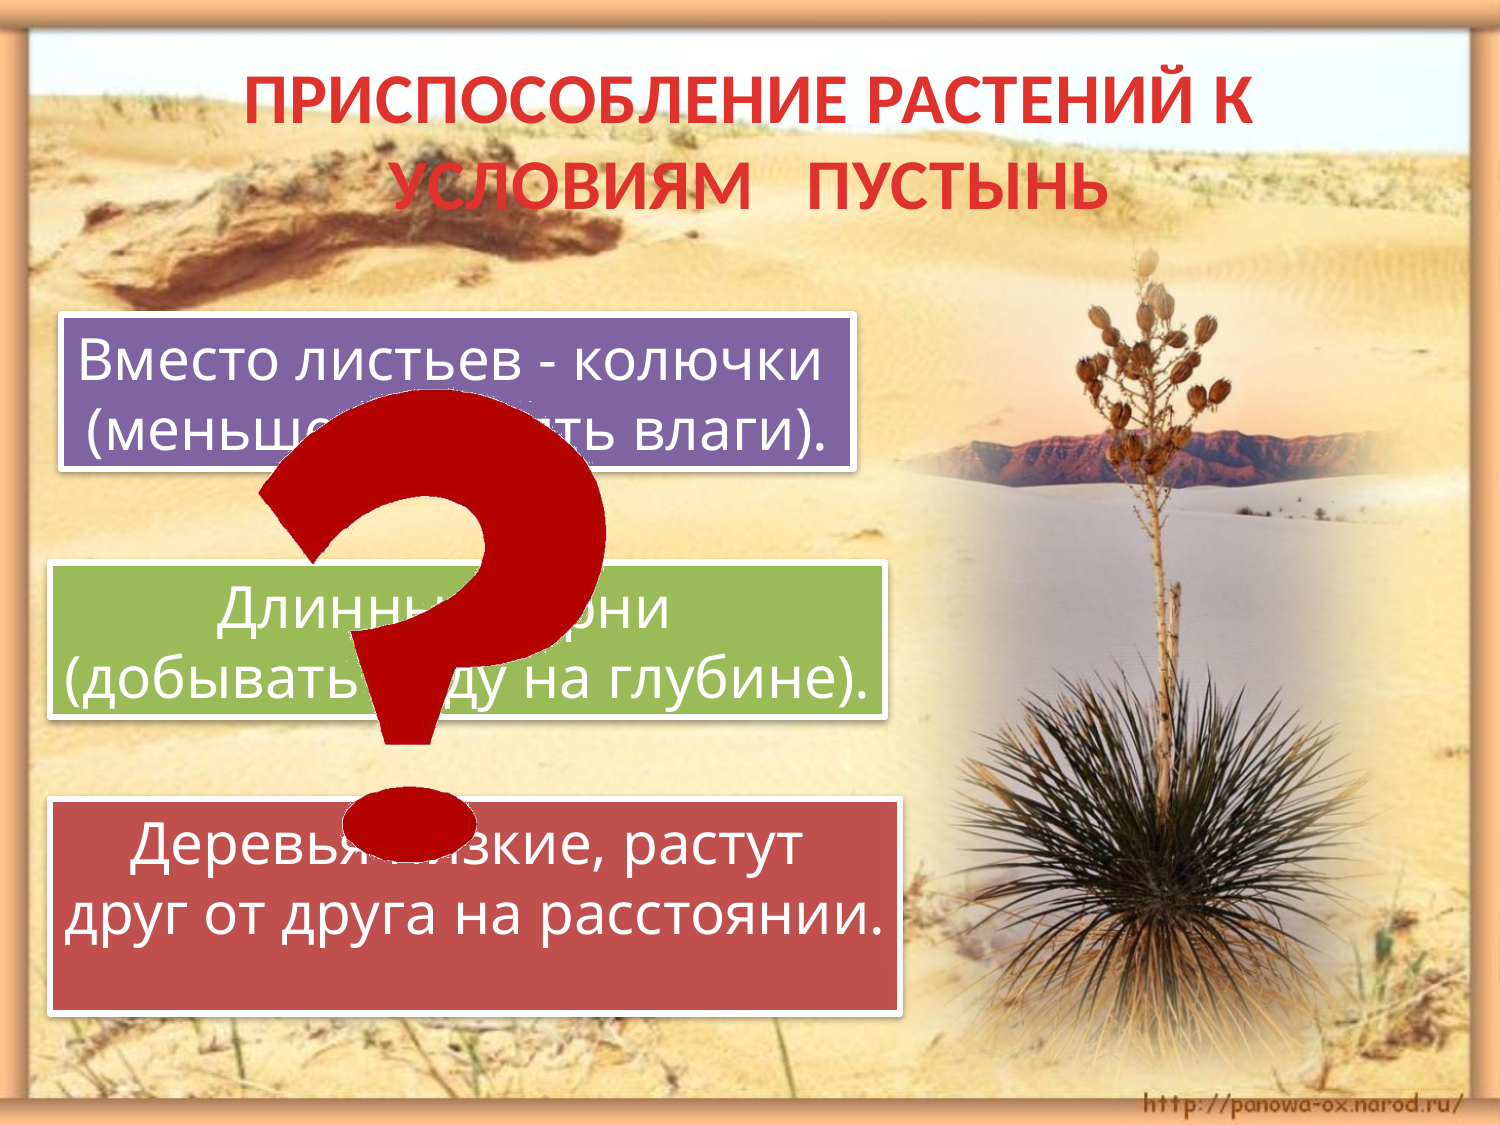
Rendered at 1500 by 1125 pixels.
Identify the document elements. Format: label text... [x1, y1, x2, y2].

text_box Длинные корни (добывать воду на глубине). [47, 559, 248, 720]
text_box Длинные корни (добывать воду на глубине). [613, 559, 862, 720]
text_box Деревья низкие, растут друг от друга на расстоянии. [47, 796, 862, 1017]
picture [0, 0, 1500, 1125]
text_box Вместо листьев - колючки (меньше испарять влаги). [58, 311, 857, 472]
title ПРИСПОСОБЛЕНИЕ РАСТЕНИЙ К УСЛОВИЯМ ПУСТЫНЬ [75, 44, 1425, 232]
